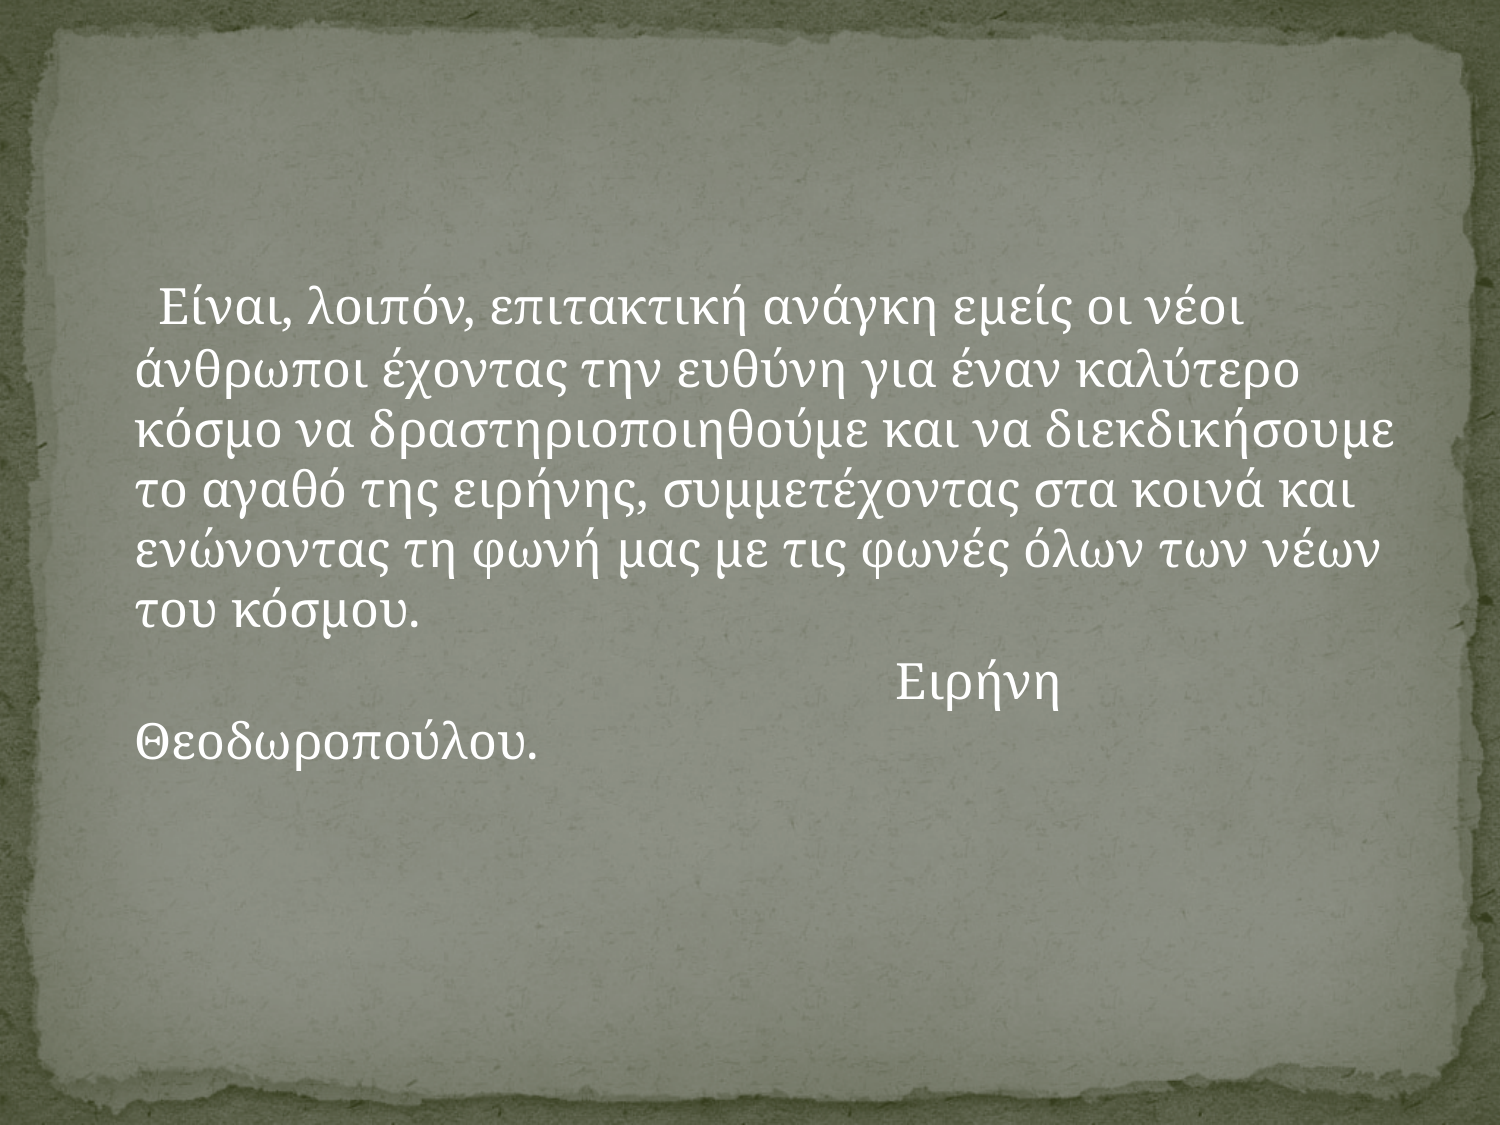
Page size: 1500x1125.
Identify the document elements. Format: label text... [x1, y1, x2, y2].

list Είναι, λοιπόν, επιτακτική ανάγκη εμείς οι νέοι άνθρωποι έχοντας την ευθύνη για έναν καλύτερο κόσμο να δραστηριοποιηθούμε και να διεκδικήσουμε το αγαθό της ειρήνης, συμμετέχοντας στα κοινά και ενώνοντας τη φωνή μας με τις φωνές όλων των νέων του κόσμου. Ειρήνη Θεοδωροπούλου. [75, 249, 1425, 1000]
